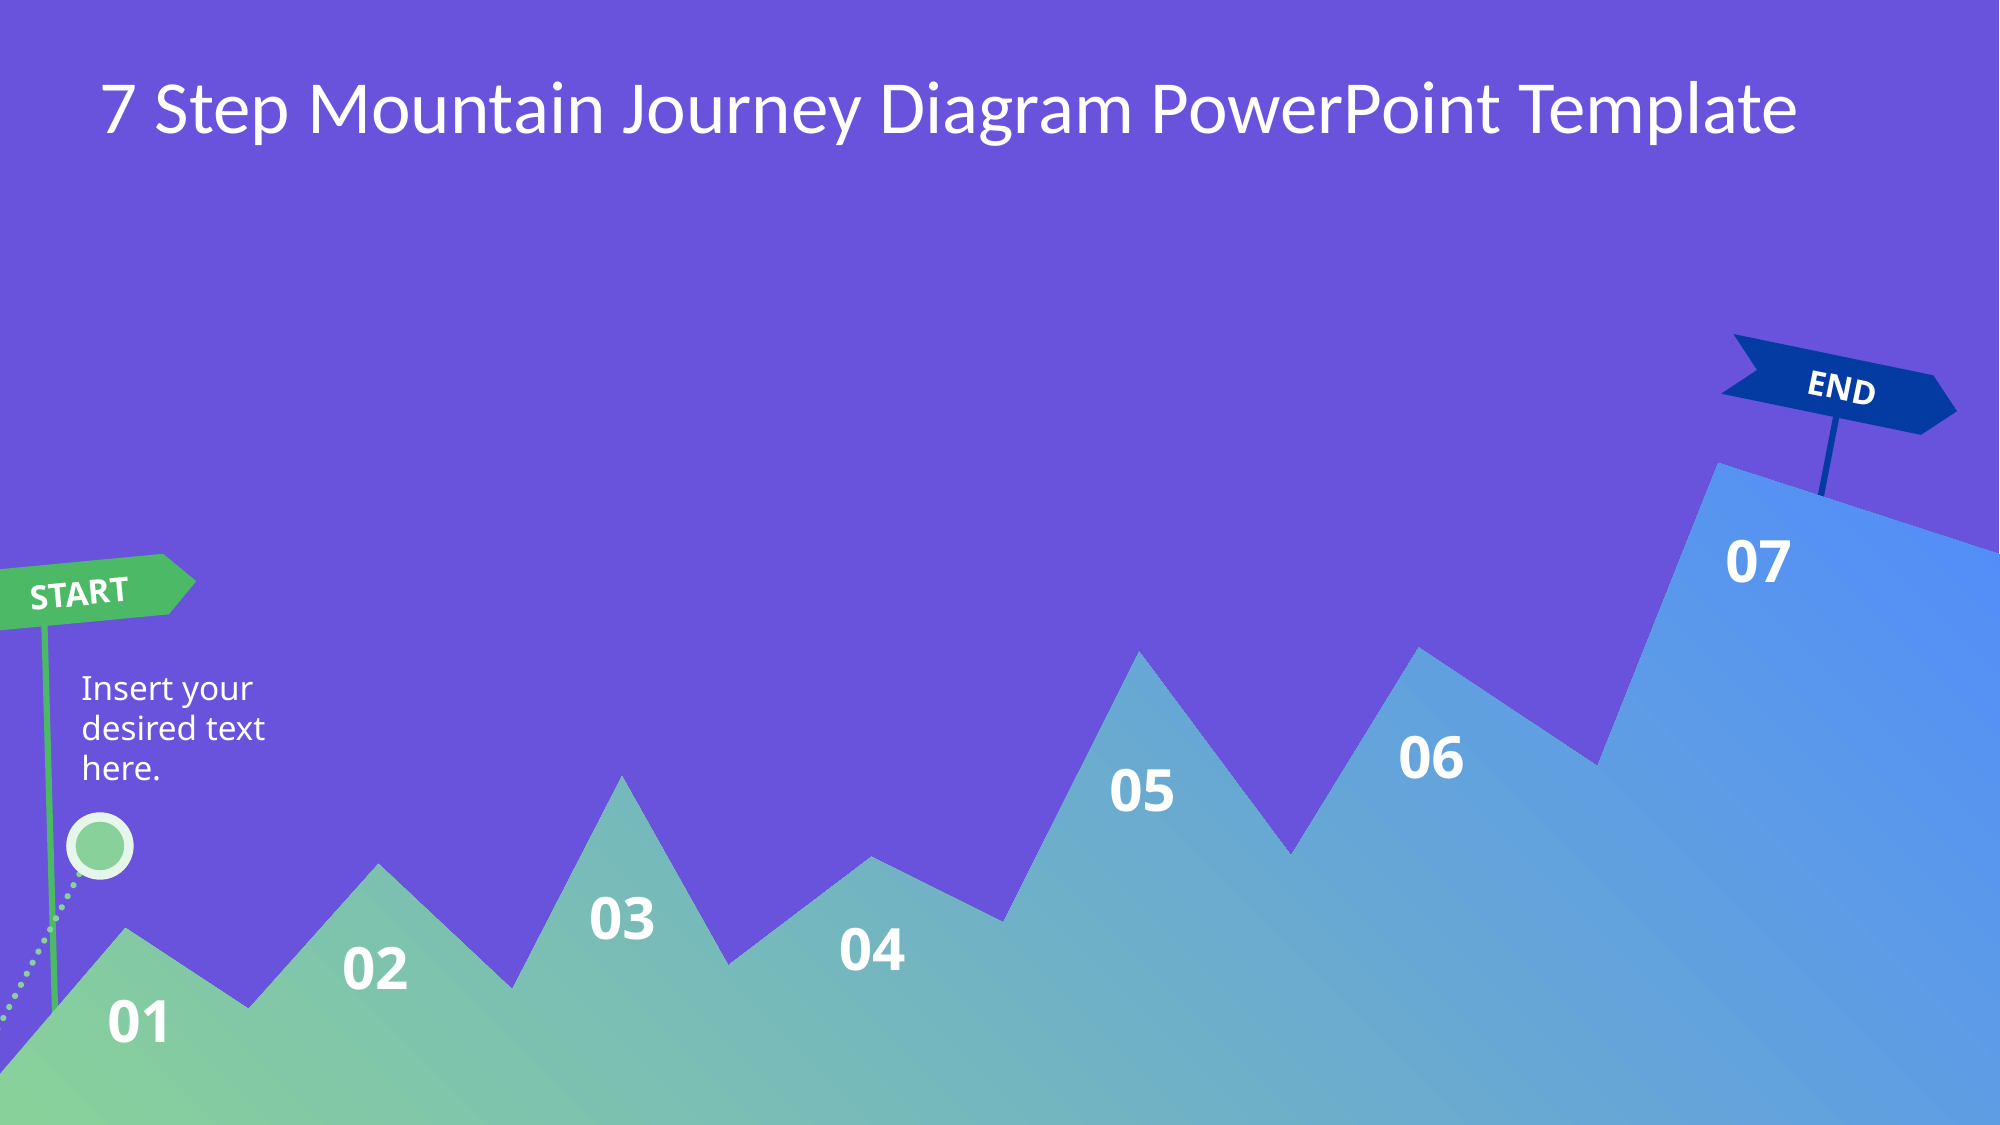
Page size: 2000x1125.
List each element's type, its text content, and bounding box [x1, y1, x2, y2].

text_box 01 [92, 976, 189, 1062]
text_box 07 [1710, 545, 1807, 602]
text_box [0, 485, 2000, 1125]
text_box 02 [327, 924, 424, 1009]
text_box 05 [1094, 745, 1191, 831]
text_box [1712, 355, 1948, 538]
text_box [0, 553, 139, 1026]
text_box Insert your desired text here. [144, 659, 336, 795]
text_box 03 [574, 873, 671, 959]
title 7 Step Mountain Journey Diagram PowerPoint Template [99, 45, 1900, 162]
text_box 06 [1383, 712, 1480, 798]
text_box 04 [823, 904, 921, 990]
